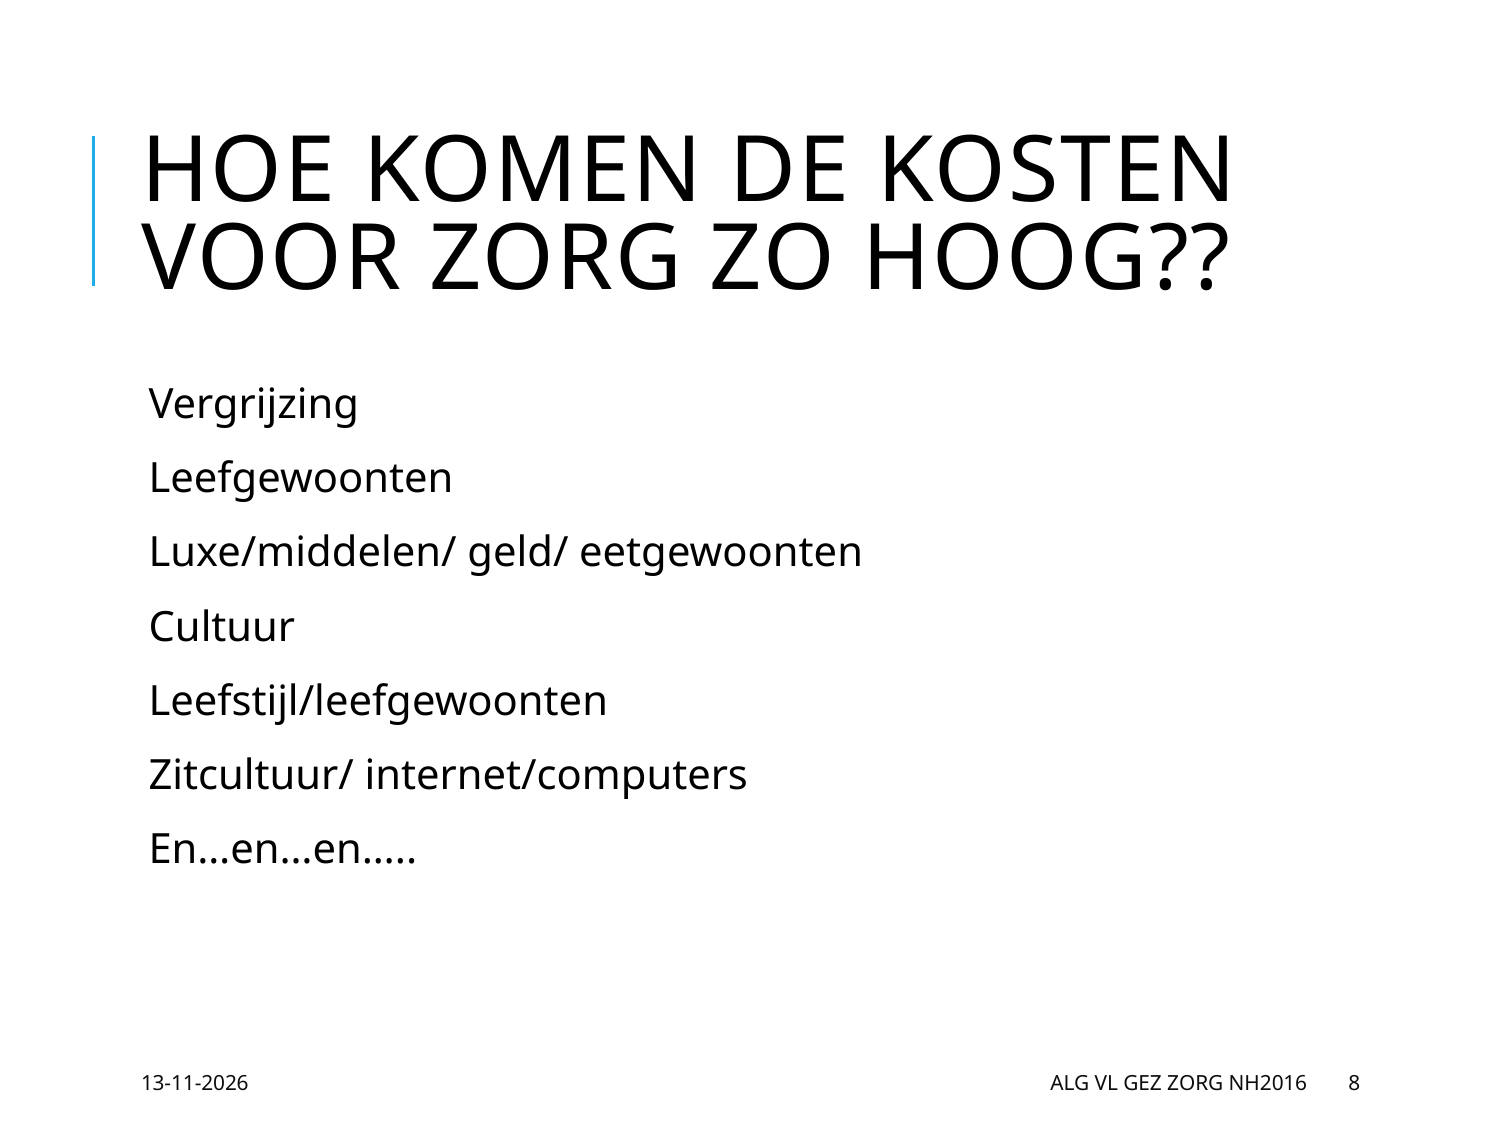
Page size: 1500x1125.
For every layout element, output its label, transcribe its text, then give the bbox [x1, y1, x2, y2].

title Hoe komen de kosten voor zorg zo hoog?? [126, 96, 1322, 342]
footer Alg VL gez zorg NH2016 [595, 1061, 1322, 1107]
slide_number 8 [1333, 1061, 1454, 1107]
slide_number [126, 1061, 392, 1107]
list Vergrijzing Leefgewoonten Luxe/middelen/ geld/ eetgewoonten Cultuur Leefstijl/leefgewoonten Zitcultuur/ internet/computers En…en…en….. [126, 375, 1322, 1035]
